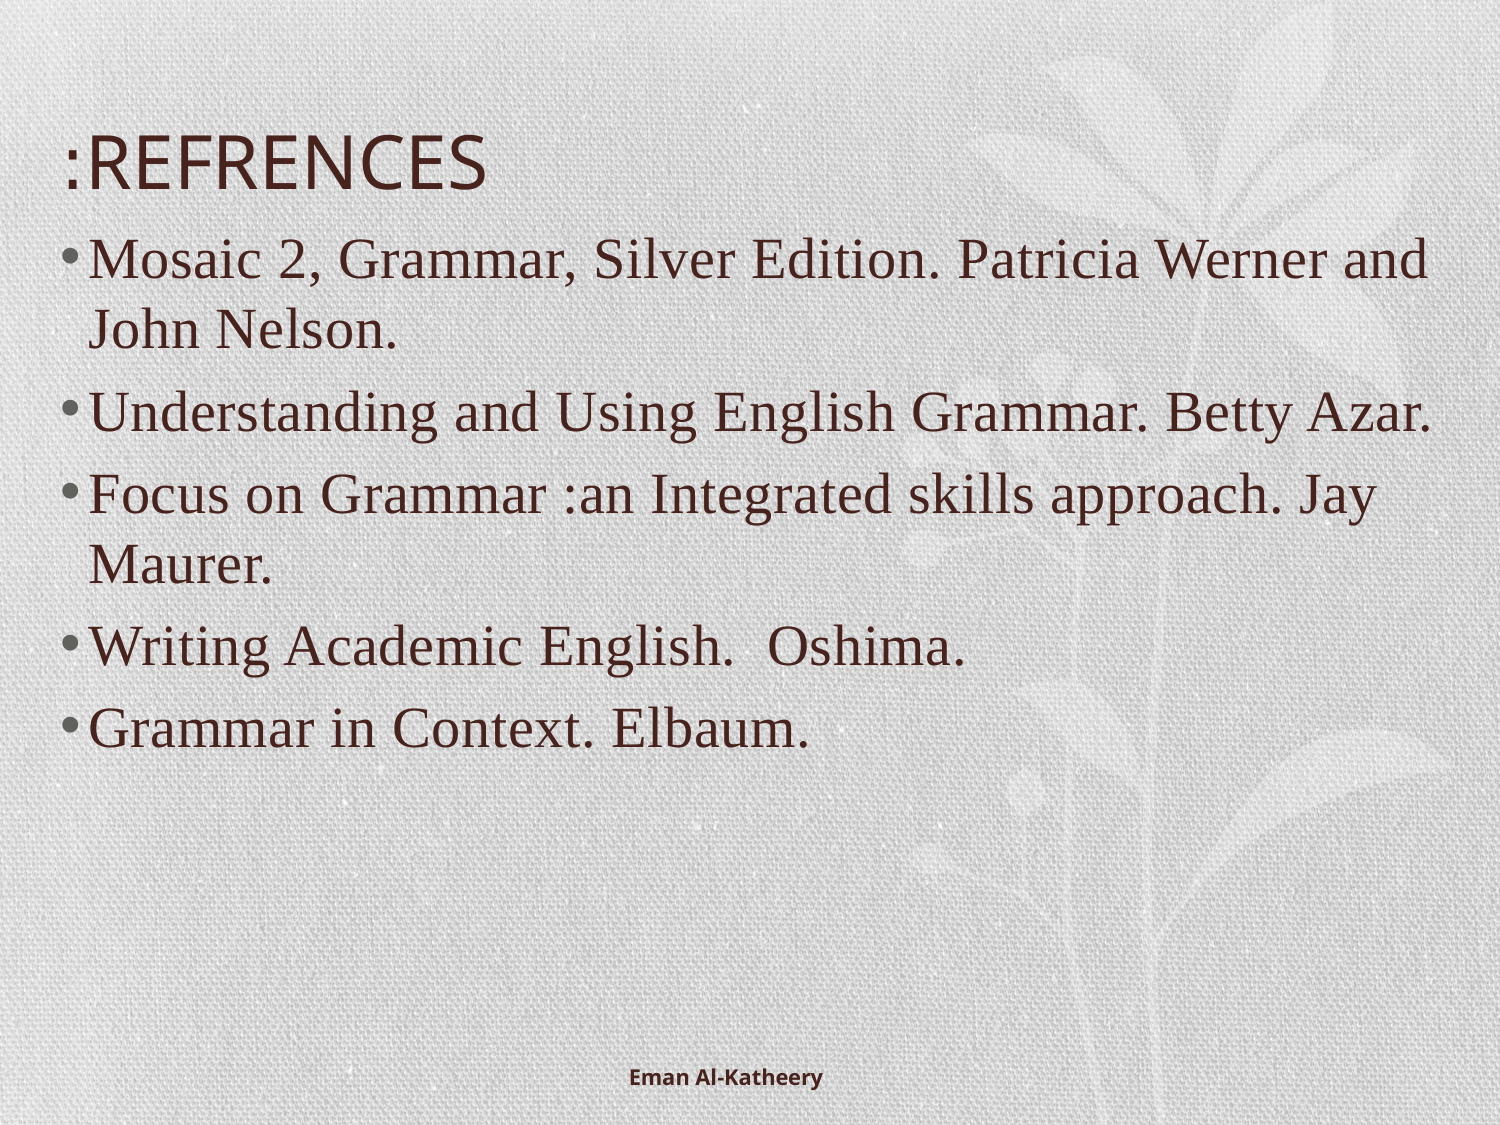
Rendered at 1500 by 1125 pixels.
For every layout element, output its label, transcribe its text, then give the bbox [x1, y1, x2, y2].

title REFRENCES: [45, 37, 1455, 213]
footer Eman Al-Katheery [614, 1054, 1285, 1103]
list Mosaic 2, Grammar, Silver Edition. Patricia Werner and John Nelson. Understanding and Using English Grammar. Betty Azar. Focus on Grammar :an Integrated skills approach. Jay Maurer. Writing Academic English. Oshima. Grammar in Context. Elbaum. [45, 213, 1455, 1023]
